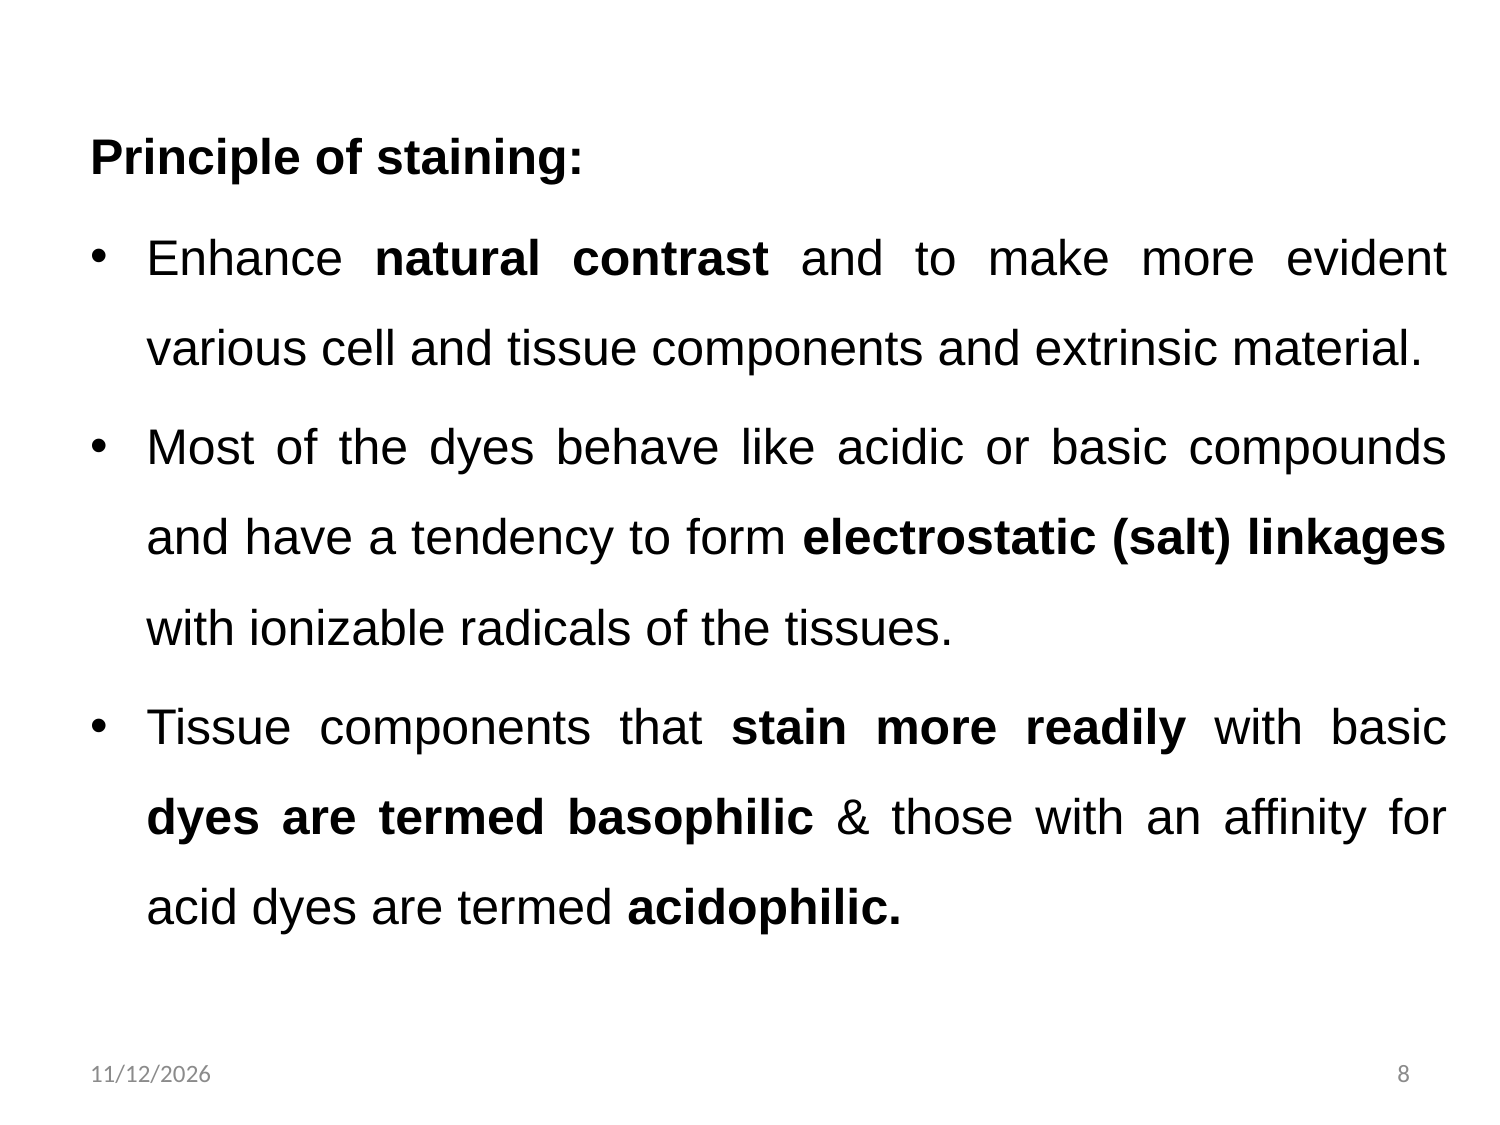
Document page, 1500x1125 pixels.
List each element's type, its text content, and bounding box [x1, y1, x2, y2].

list Principle of staining: Enhance natural contrast and to make more evident various cell and tissue components and extrinsic material. Most of the dyes behave like acidic or basic compounds and have a tendency to form electrostatic (salt) linkages with ionizable radicals of the tissues. Tissue components that stain more readily with basic dyes are termed basophilic & those with an affinity for acid dyes are termed acidophilic. [75, 87, 1463, 1005]
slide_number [75, 1042, 425, 1103]
slide_number 8 [1074, 1042, 1425, 1103]
